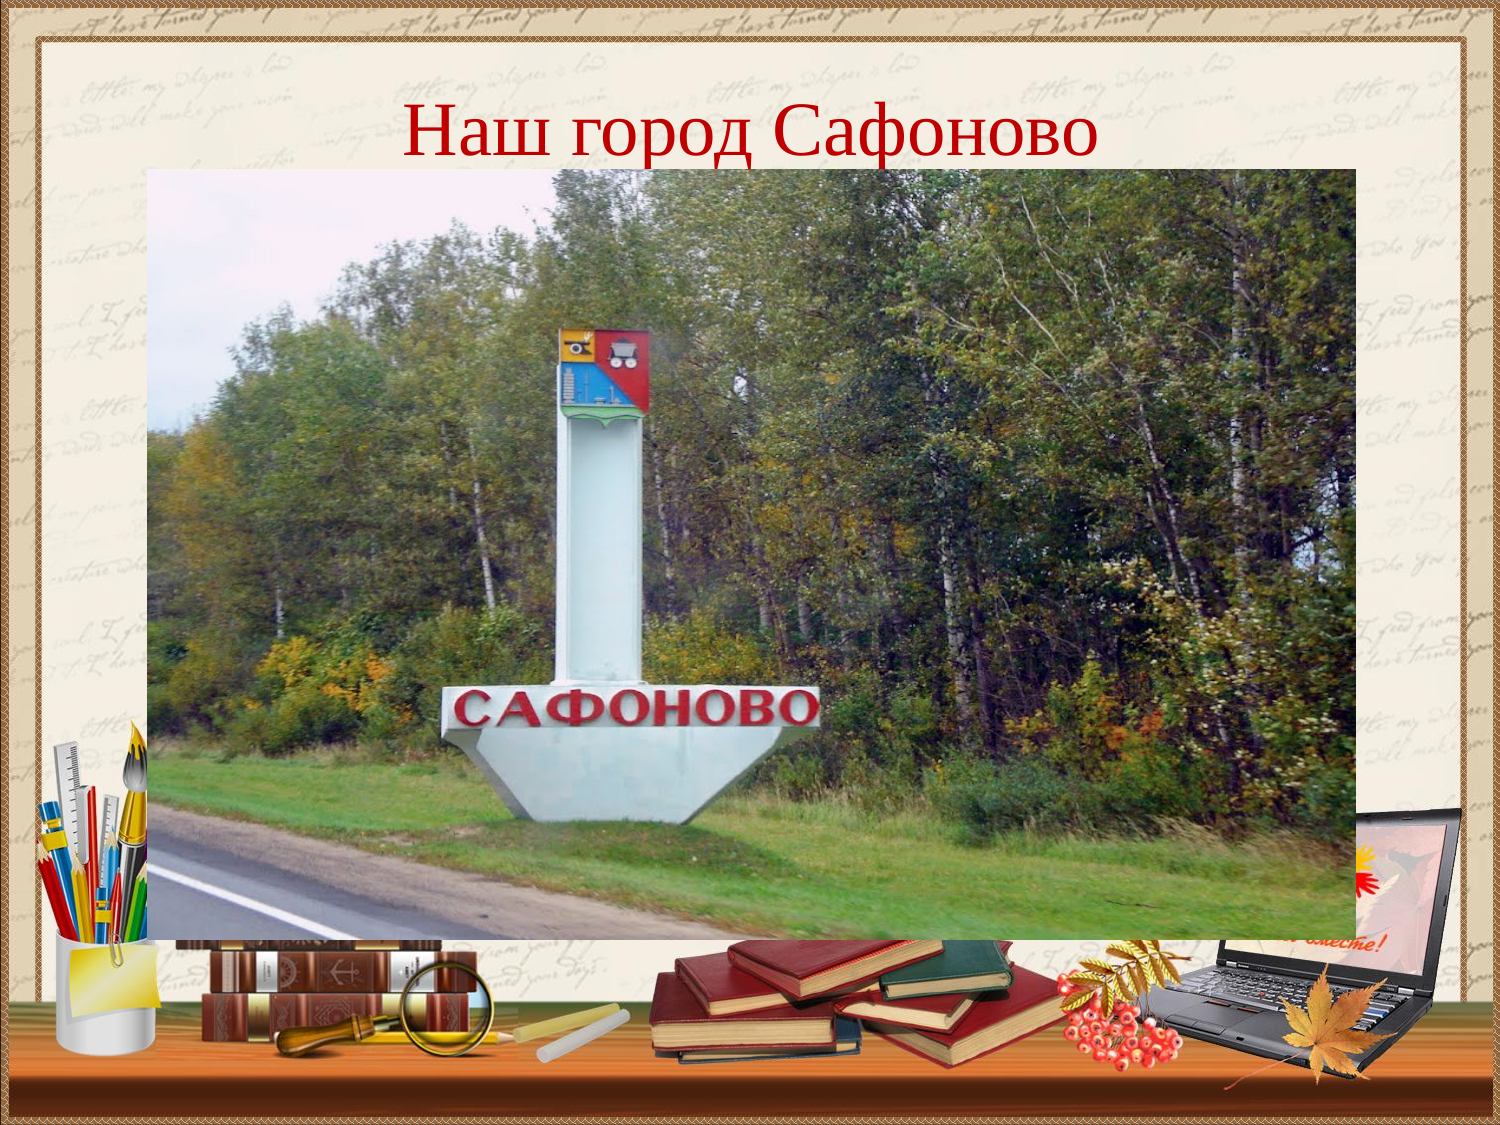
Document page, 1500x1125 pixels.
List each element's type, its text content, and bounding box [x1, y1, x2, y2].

title Наш город Сафоново [76, 77, 1428, 266]
picture [0, 0, 1500, 1125]
